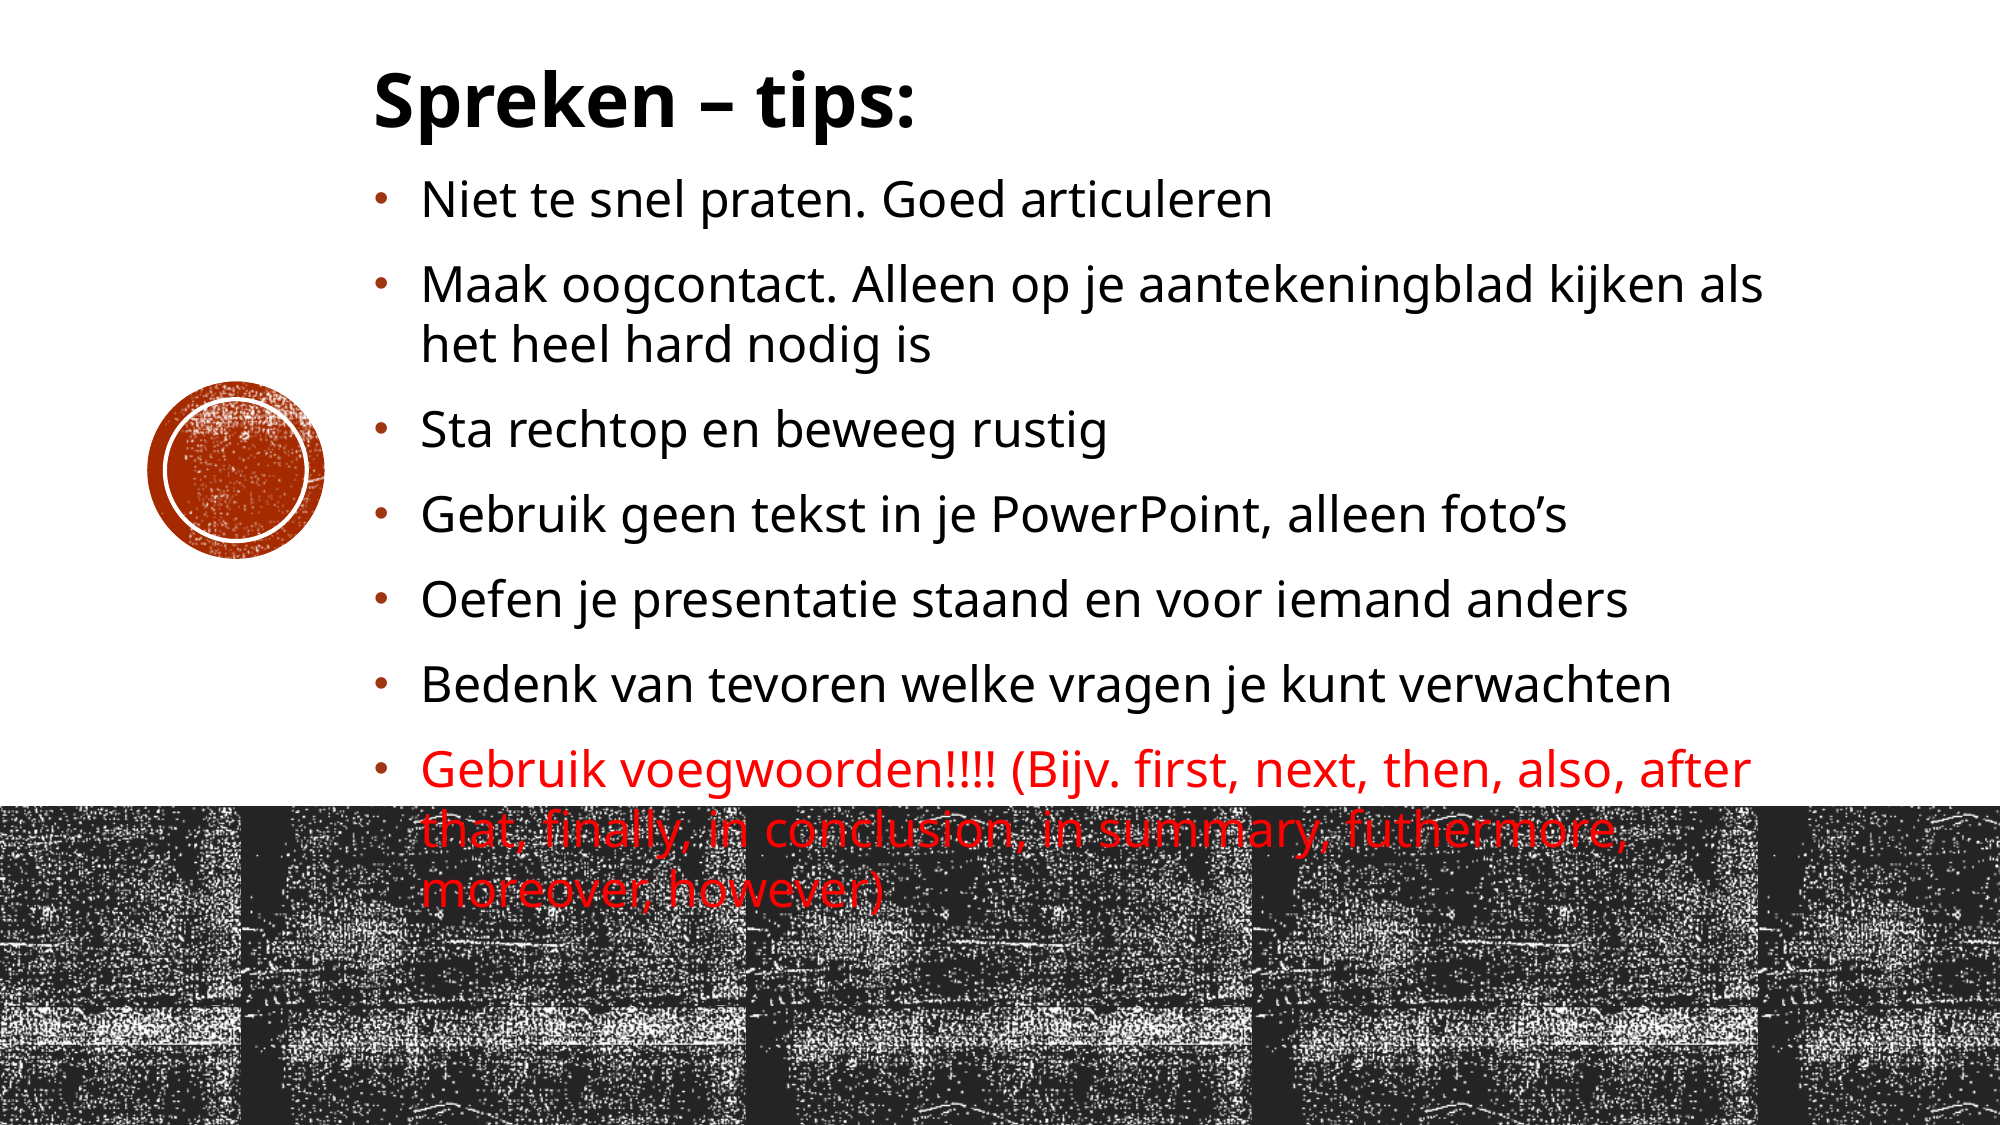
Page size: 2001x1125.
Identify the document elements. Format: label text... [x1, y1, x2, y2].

list Spreken – tips: Niet te snel praten. Goed articuleren Maak oogcontact. Alleen op je aantekeningblad kijken als het heel hard nodig is Sta rechtop en beweeg rustig Gebruik geen tekst in je PowerPoint, alleen foto’s Oefen je presentatie staand en voor iemand anders Bedenk van tevoren welke vragen je kunt verwachten Gebruik voegwoorden!!!! (Bijv. first, next, then, also, after that, finally, in conclusion, in summary, futhermore, moreover, however) [358, 45, 1844, 888]
